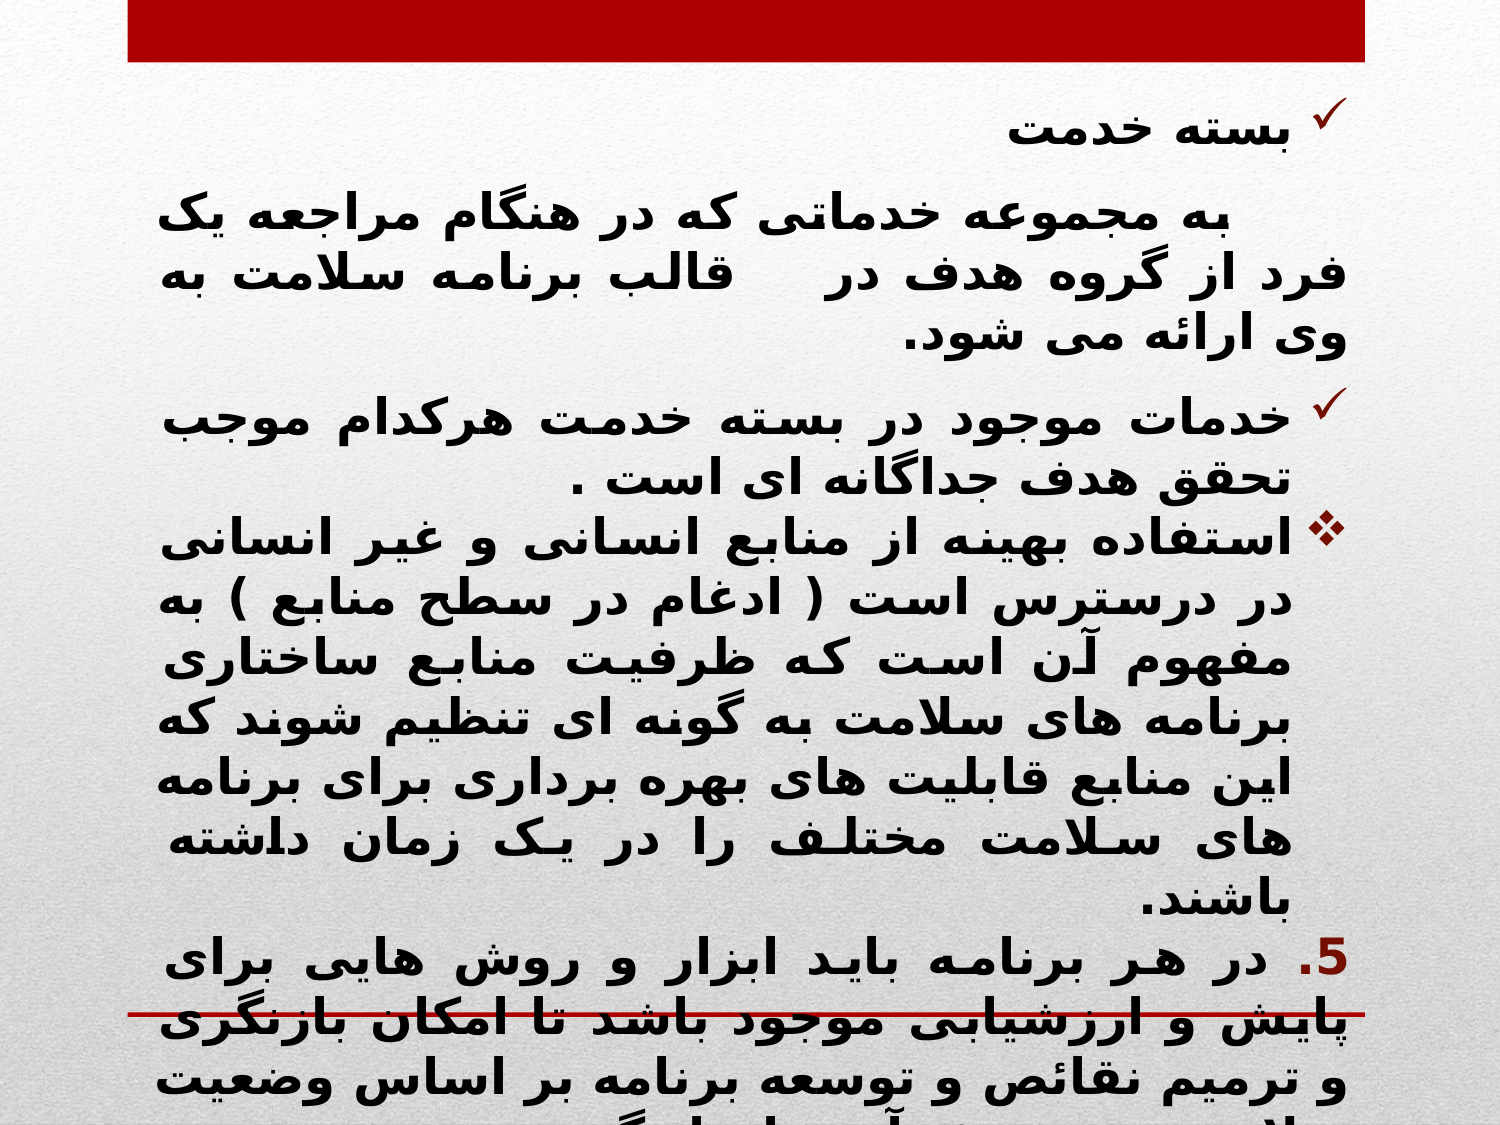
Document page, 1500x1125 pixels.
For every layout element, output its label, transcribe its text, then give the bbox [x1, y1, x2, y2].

text_box بسته خدمت به مجموعه خدماتی که در هنگام مراجعه یک فرد از گروه هدف در قالب برنامه سلامت به وی ارائه می شود. خدمات موجود در بسته خدمت هرکدام موجب تحقق هدف جداگانه ای است . استفاده بهینه از منابع انسانی و غیر انسانی در درسترس است ( ادغام در سطح منابع ) به مفهوم آن است که ظرفیت منابع ساختاری برنامه های سلامت به گونه ای تنظیم شوند که این منابع قابلیت های بهره برداری برای برنامه های سلامت مختلف را در یک زمان داشته باشند. 5. در هر برنامه باید ابزار و روش هایی برای پایش و ارزشیابی موجود باشد تا امکان بازنگری و ترمیم نقائص و توسعه برنامه بر اساس وضعیت سلامت جدید پیش آمده ایجاد گردد. [139, 87, 1365, 1125]
